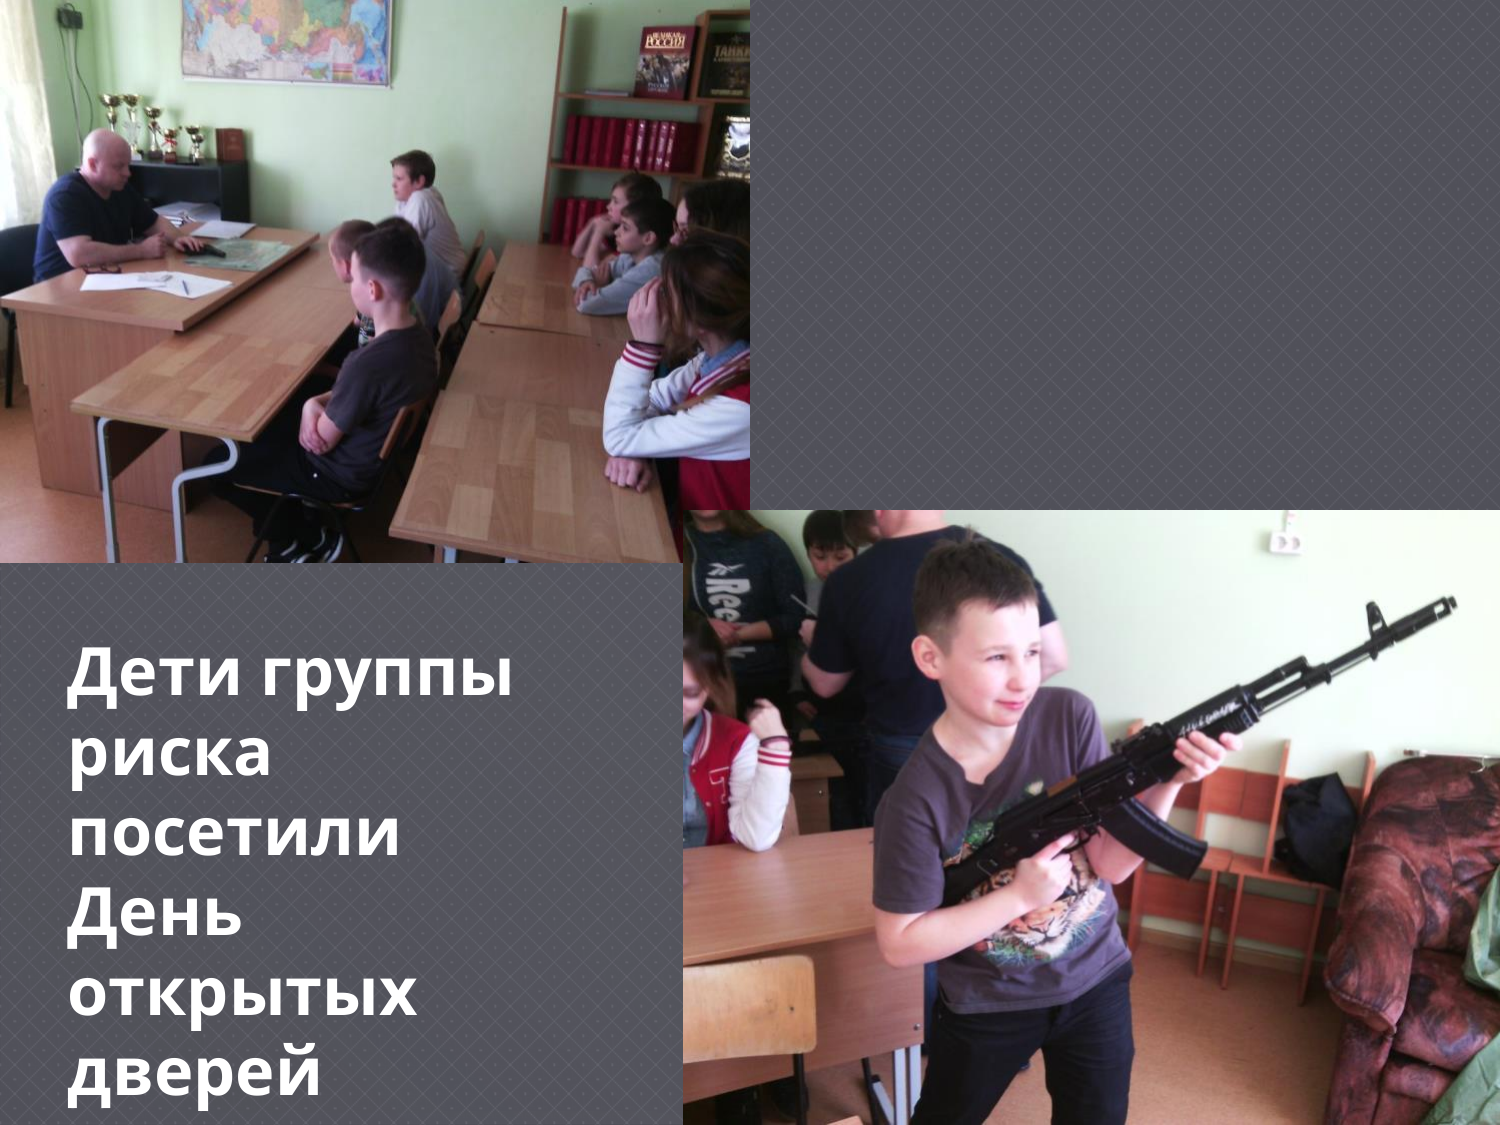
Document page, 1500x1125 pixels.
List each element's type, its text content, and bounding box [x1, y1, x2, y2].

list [0, 0, 751, 563]
picture [683, 509, 1500, 1125]
text_box Дети группы риска посетили День открытых дверей в Каскаде [53, 621, 609, 1125]
